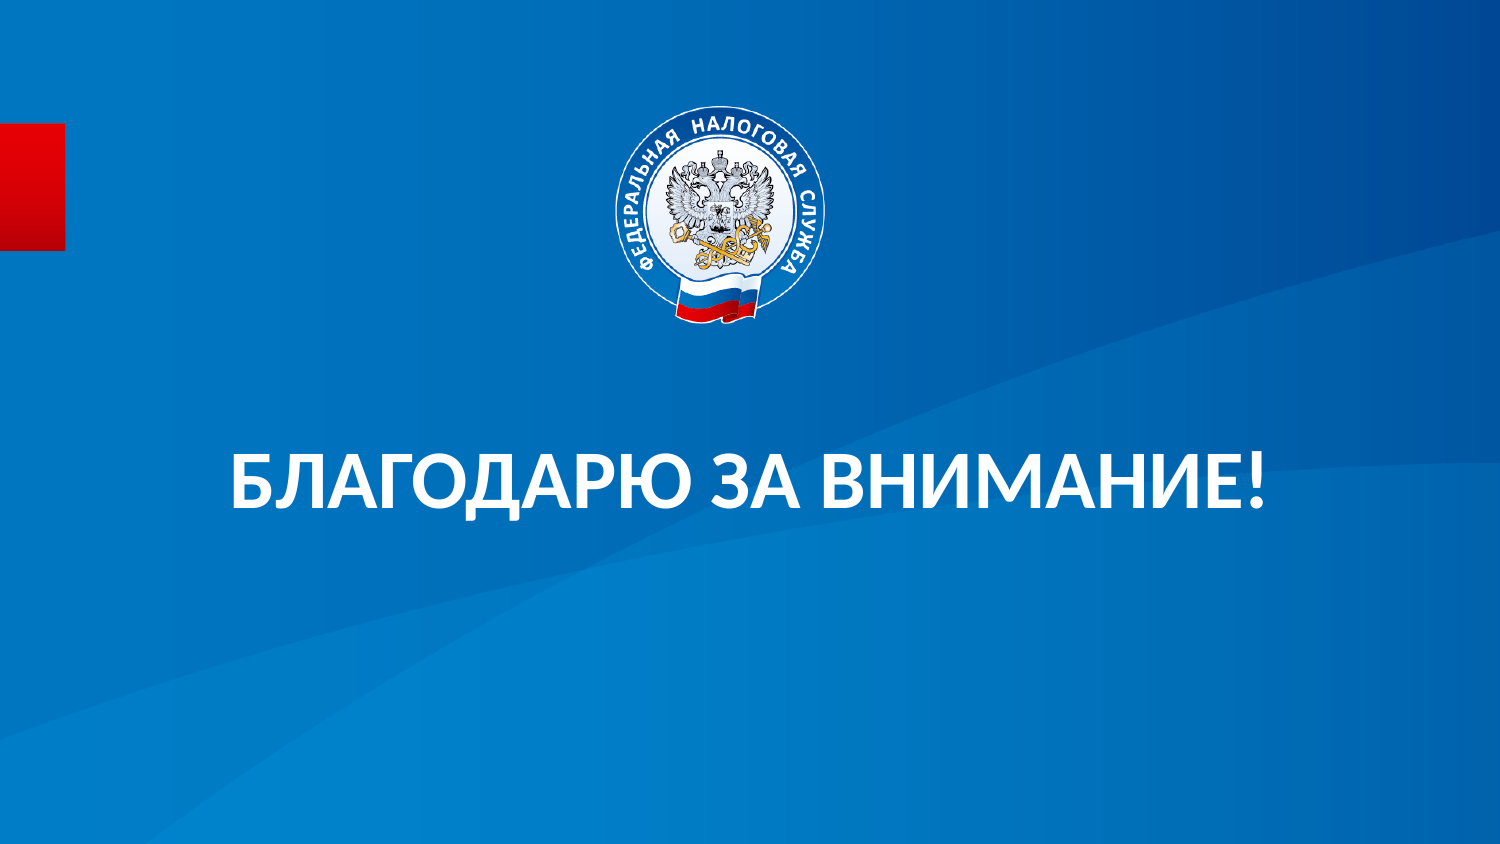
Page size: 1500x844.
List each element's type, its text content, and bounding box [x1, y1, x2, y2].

title БЛАГОДАРЮ ЗА ВНИМАНИЕ! [41, 374, 1459, 576]
picture [0, 0, 1500, 844]
